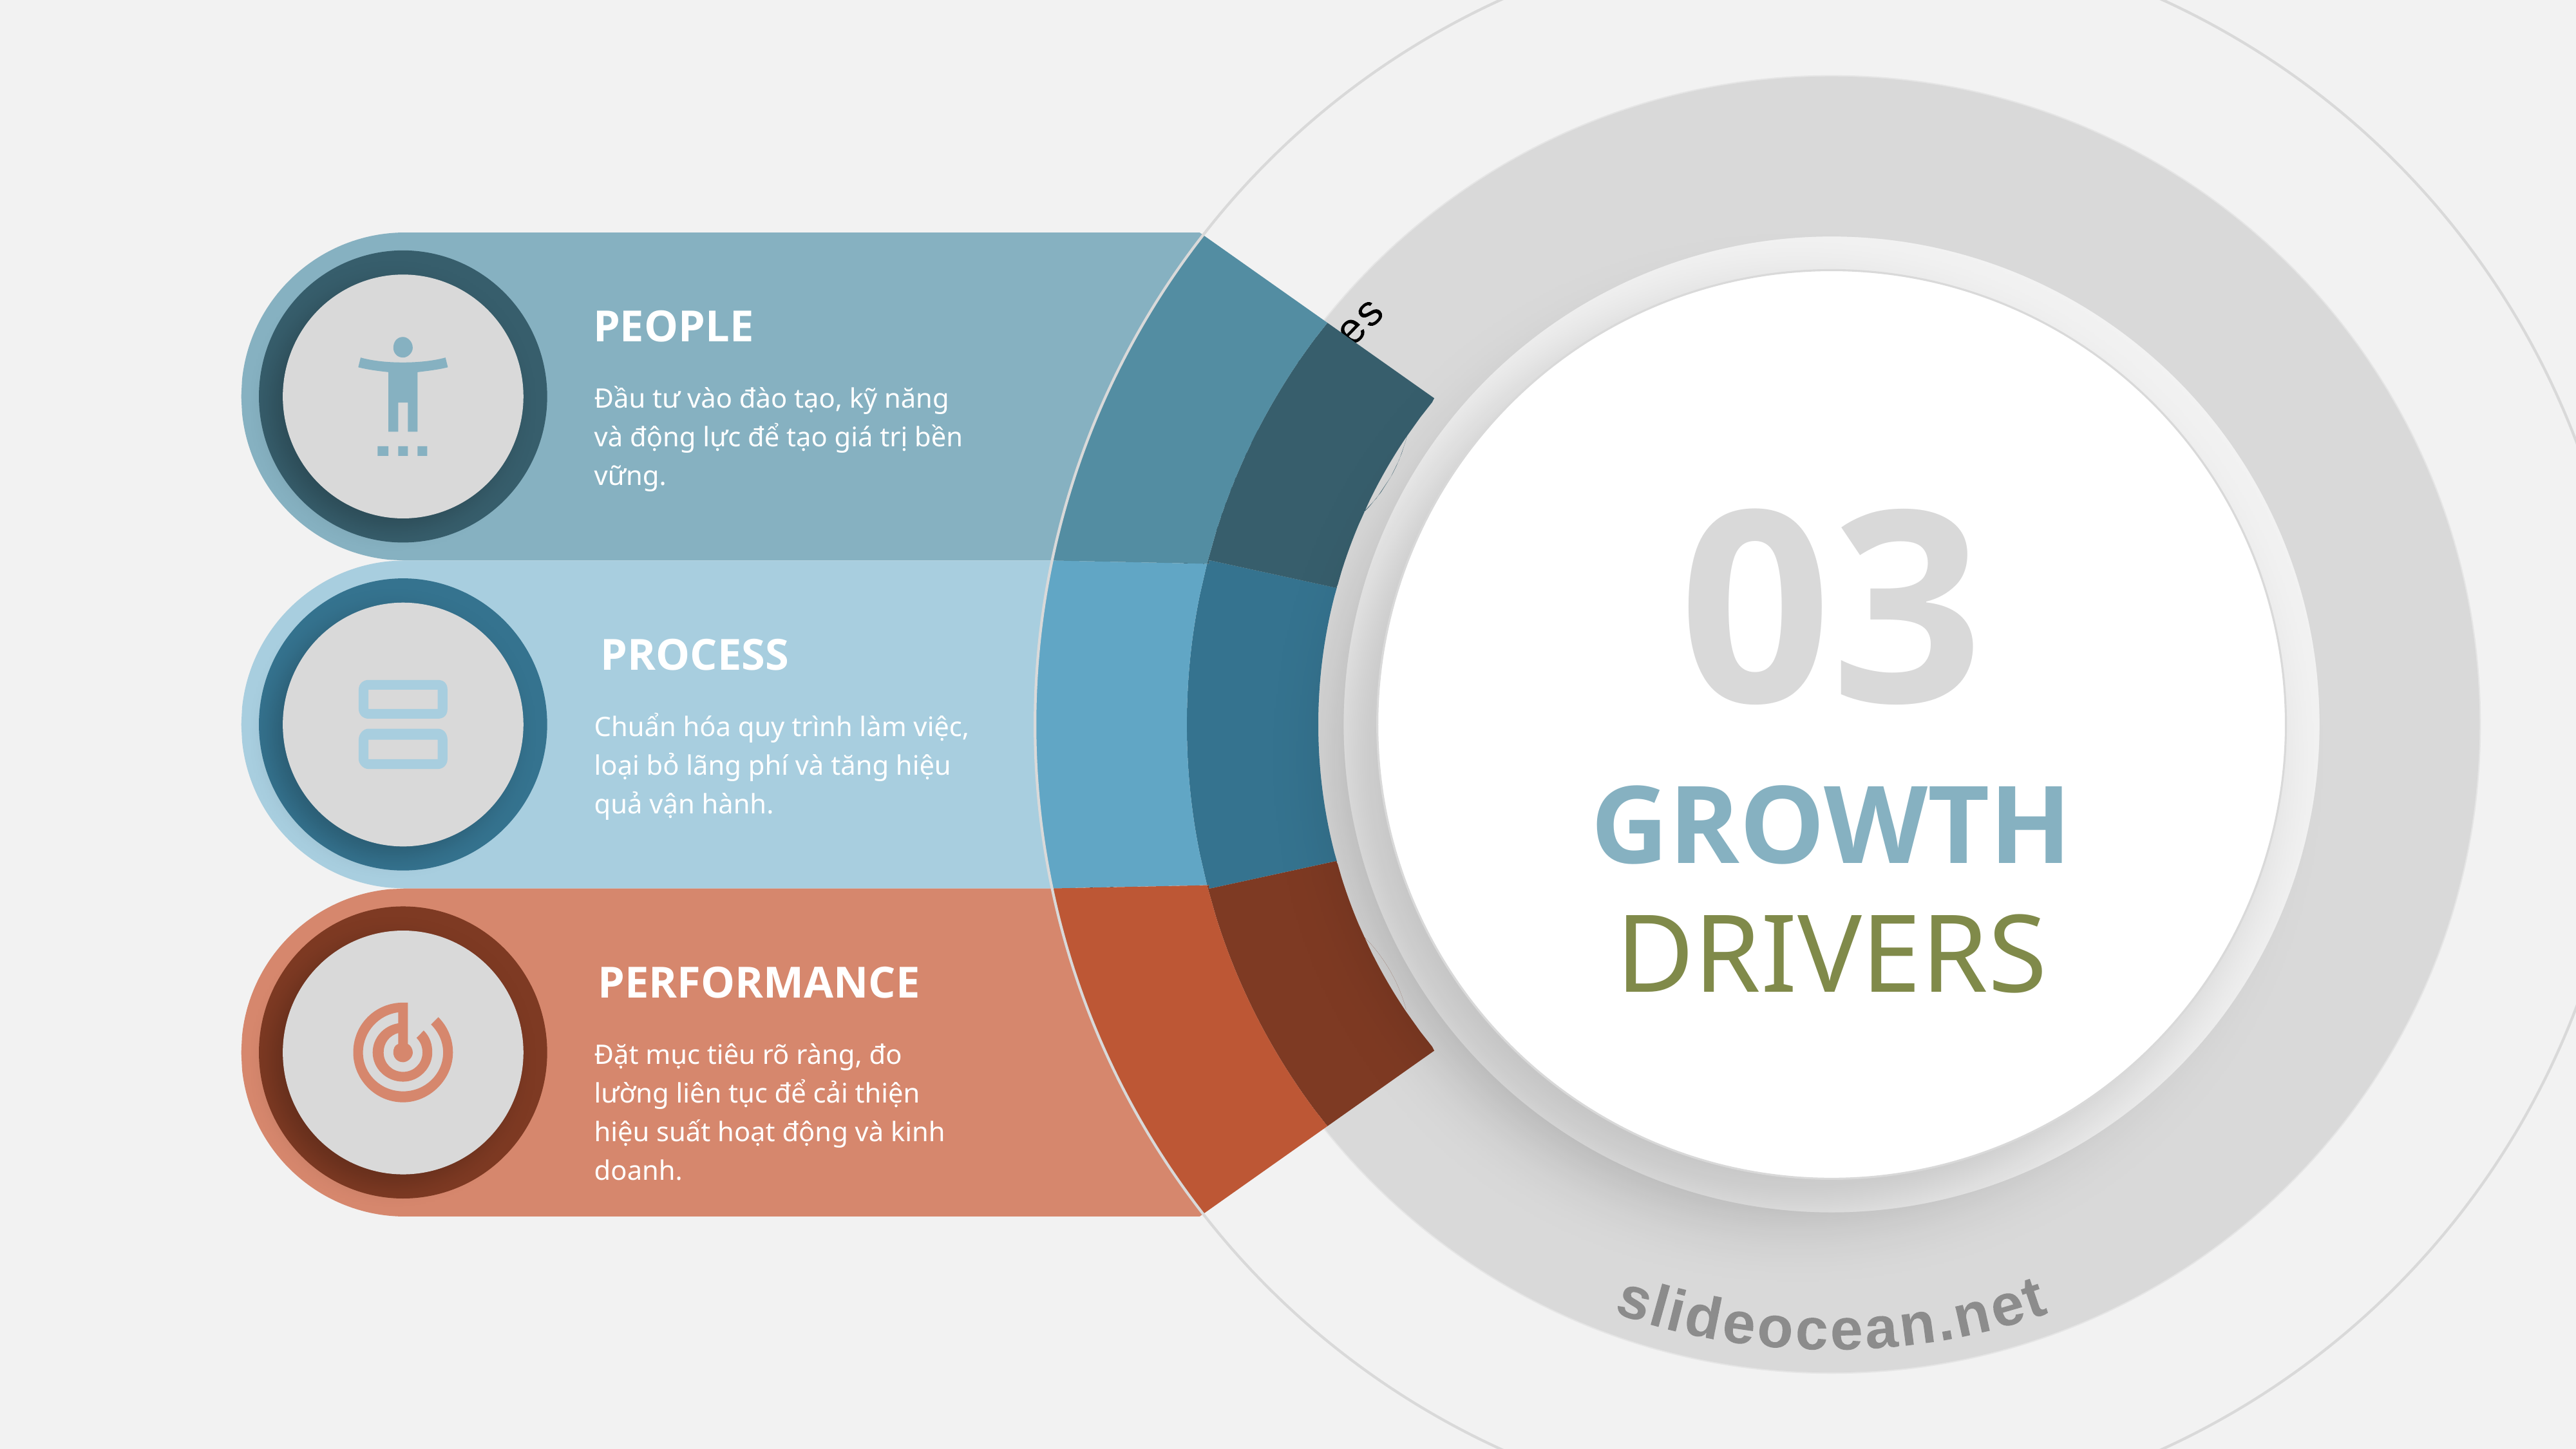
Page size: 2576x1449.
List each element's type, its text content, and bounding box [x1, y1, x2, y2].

text_box [358, 357, 448, 432]
text_box [398, 446, 408, 456]
text_box [240, 559, 1051, 889]
text_box [281, 273, 525, 520]
text_box PROCESS [600, 627, 790, 679]
text_box 03 GROWTH DRIVERS [1581, 430, 2082, 1019]
text_box [258, 249, 549, 544]
text_box [258, 577, 549, 872]
text_box [281, 929, 525, 1176]
text_box [377, 446, 389, 456]
text_box Chuẩn hóa quy trình làm việc, loại bỏ lãng phí và tăng hiệu quả vận hành. [585, 698, 983, 824]
text_box [417, 446, 428, 456]
text_box [240, 887, 1202, 1218]
text_box [281, 601, 525, 848]
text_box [358, 679, 448, 770]
text_box PERFORMANCE [598, 954, 921, 1007]
text_box PEOPLE [593, 298, 755, 351]
text_box [240, 231, 1202, 560]
text_box [353, 1002, 453, 1103]
text_box [258, 905, 549, 1200]
text_box [393, 337, 413, 358]
text_box Đặt mục tiêu rõ ràng, đo lường liên tục để cải thiện hiệu suất hoạt động và kinh doanh. [585, 1026, 983, 1191]
text_box Đầu tư vào đào tạo, kỹ năng và động lực để tạo giá trị bền vững. [585, 370, 983, 496]
text_box [1034, 0, 2576, 1449]
